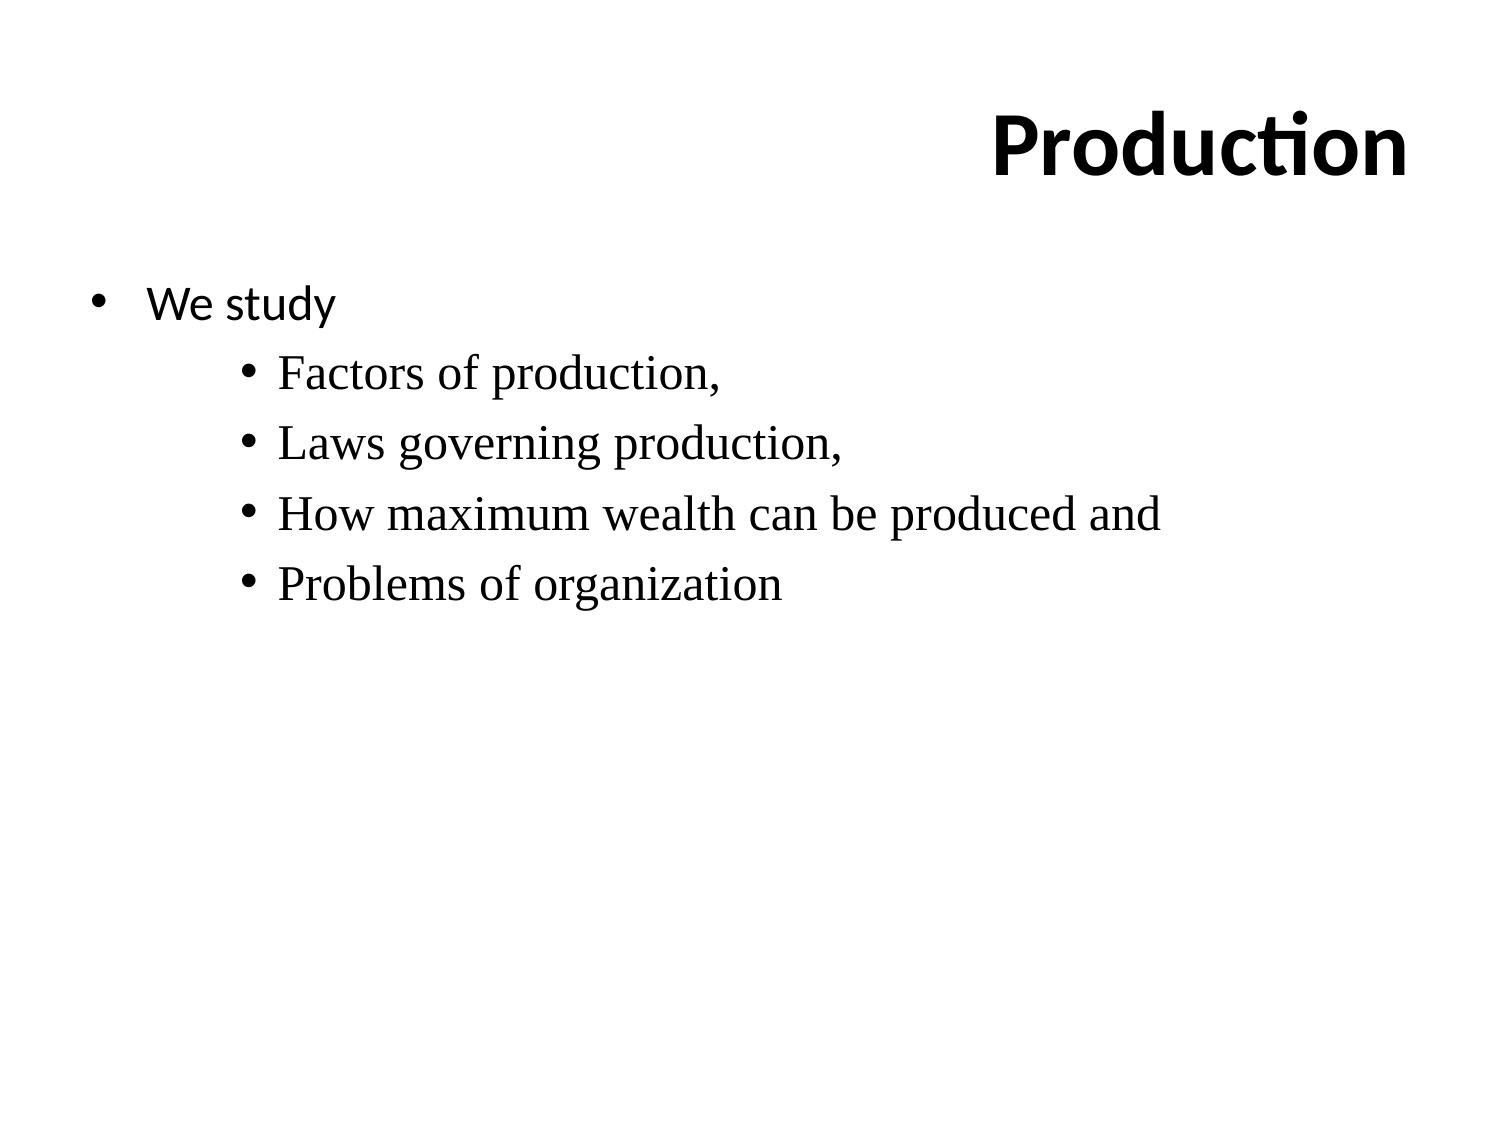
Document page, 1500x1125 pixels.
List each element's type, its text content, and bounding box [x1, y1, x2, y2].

title Production [75, 45, 1425, 233]
list We study Factors of production, Laws governing production, How maximum wealth can be produced and Problems of organization [75, 262, 1425, 1005]
